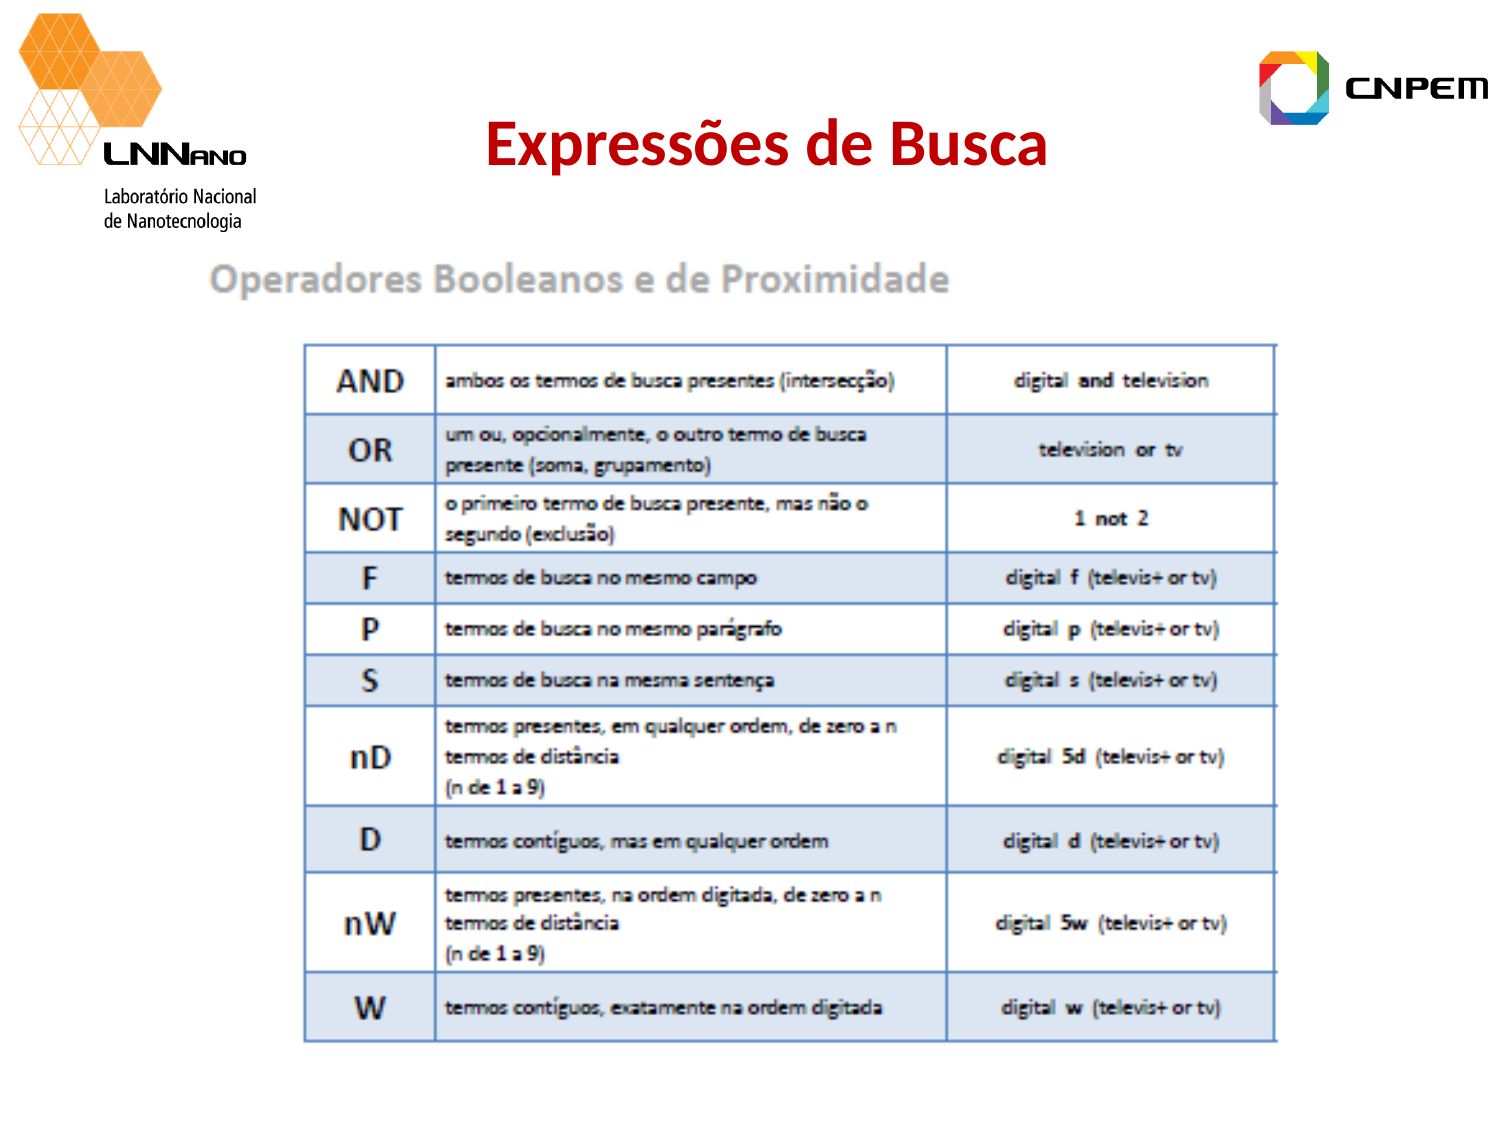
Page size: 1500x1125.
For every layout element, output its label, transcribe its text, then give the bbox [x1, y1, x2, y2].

title Expressões de Busca [348, 45, 1188, 233]
picture [0, 11, 1500, 232]
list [196, 255, 1318, 1056]
